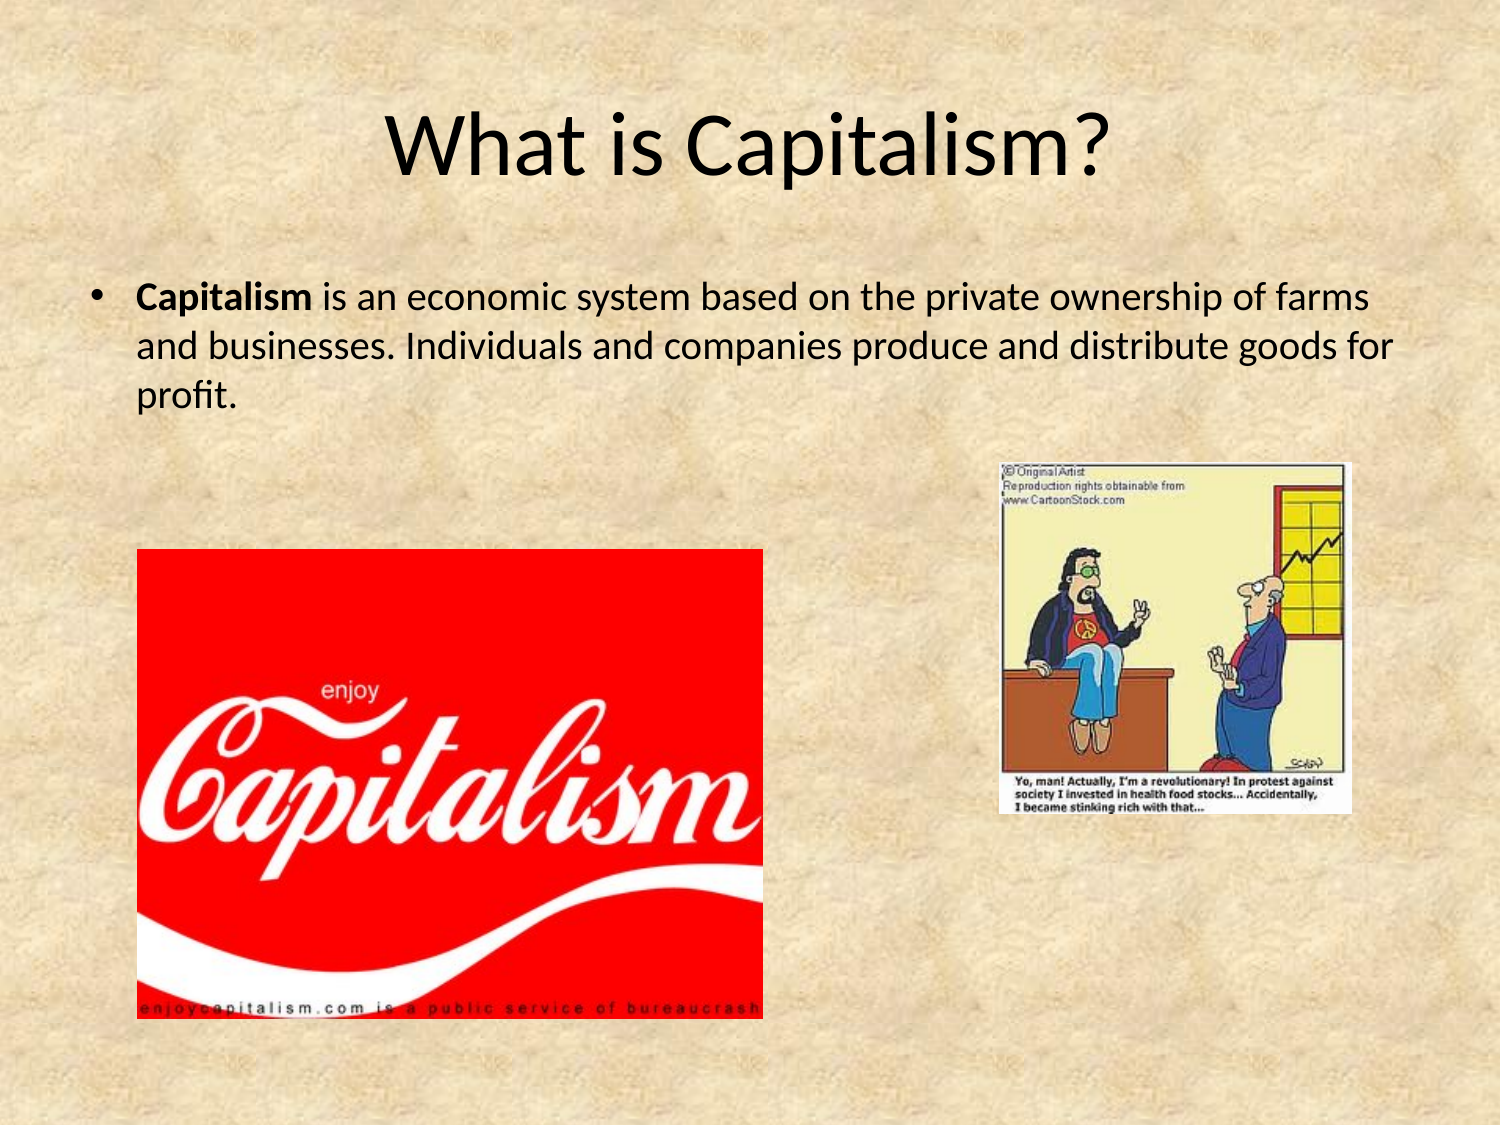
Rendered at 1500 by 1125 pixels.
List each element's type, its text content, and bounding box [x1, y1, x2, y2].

title What is Capitalism? [75, 45, 1425, 233]
picture [0, 0, 1500, 1125]
list Capitalism is an economic system based on the private ownership of farms and businesses. Individuals and companies produce and distribute goods for profit. [75, 262, 1425, 425]
